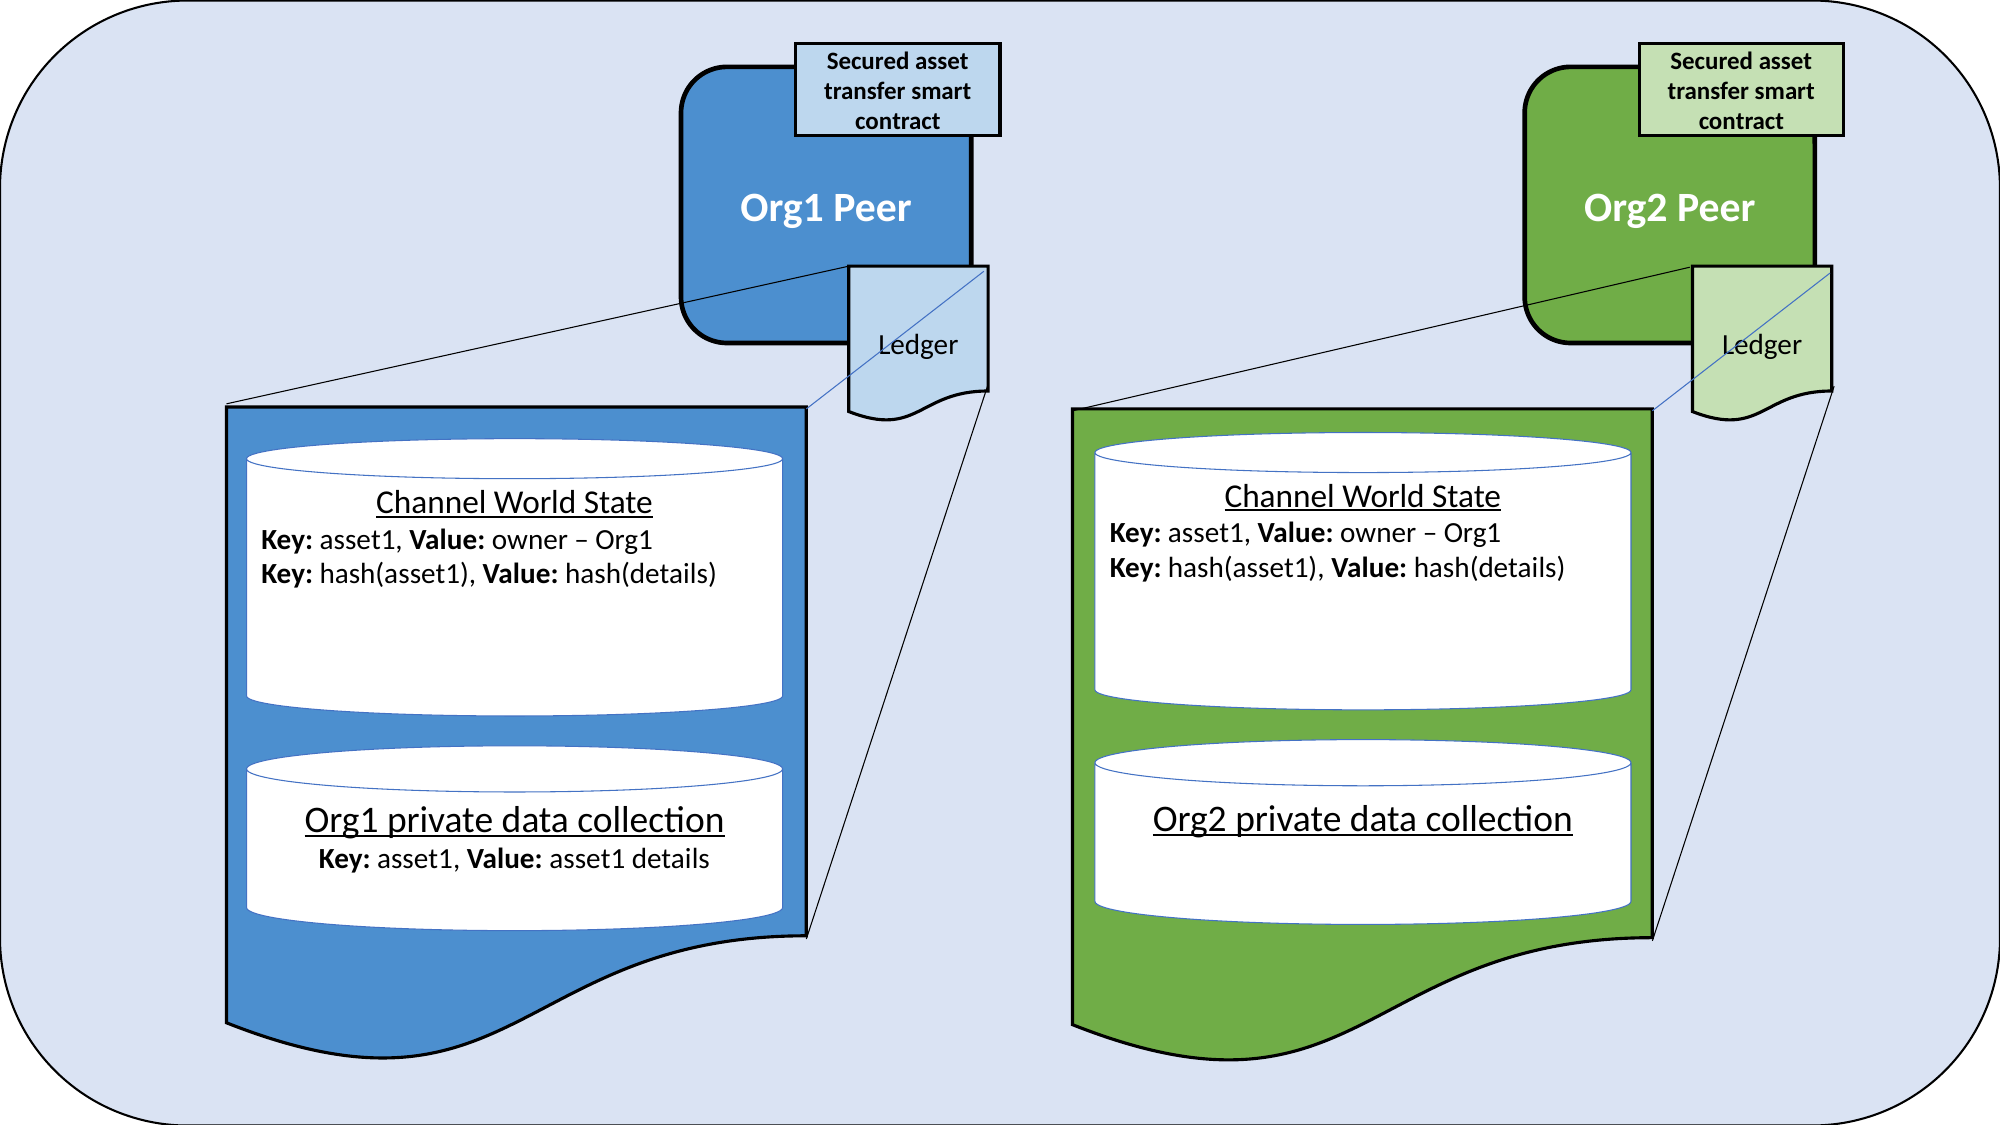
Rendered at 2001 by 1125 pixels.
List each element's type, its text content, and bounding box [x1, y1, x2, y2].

text_box Org1 private data collection Key: asset1, Value: asset1 details [245, 745, 784, 932]
text_box Channel World State Key: asset1, Value: owner – Org1 Key: hash(asset1), Value: hash(details) [1094, 431, 1632, 711]
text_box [226, 266, 849, 404]
text_box [226, 407, 806, 1058]
text_box [1072, 411, 1652, 1060]
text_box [1652, 386, 1835, 941]
text_box Channel World State Key: asset1, Value: owner – Org1 Key: hash(asset1), Value: hash(details) [245, 438, 784, 717]
text_box Secured asset transfer smart contract [795, 43, 1001, 136]
text_box Ledger [1692, 266, 1832, 386]
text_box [1072, 267, 1690, 411]
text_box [806, 384, 989, 939]
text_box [1652, 273, 1830, 386]
text_box Org2 private data collection [1094, 739, 1632, 925]
text_box Secured asset transfer smart contract [1639, 43, 1844, 136]
text_box Org1 Peer [681, 66, 972, 266]
text_box Ledger [849, 266, 989, 384]
text_box [0, 0, 2000, 1125]
text_box Org2 Peer [1524, 66, 1815, 273]
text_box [849, 271, 984, 384]
